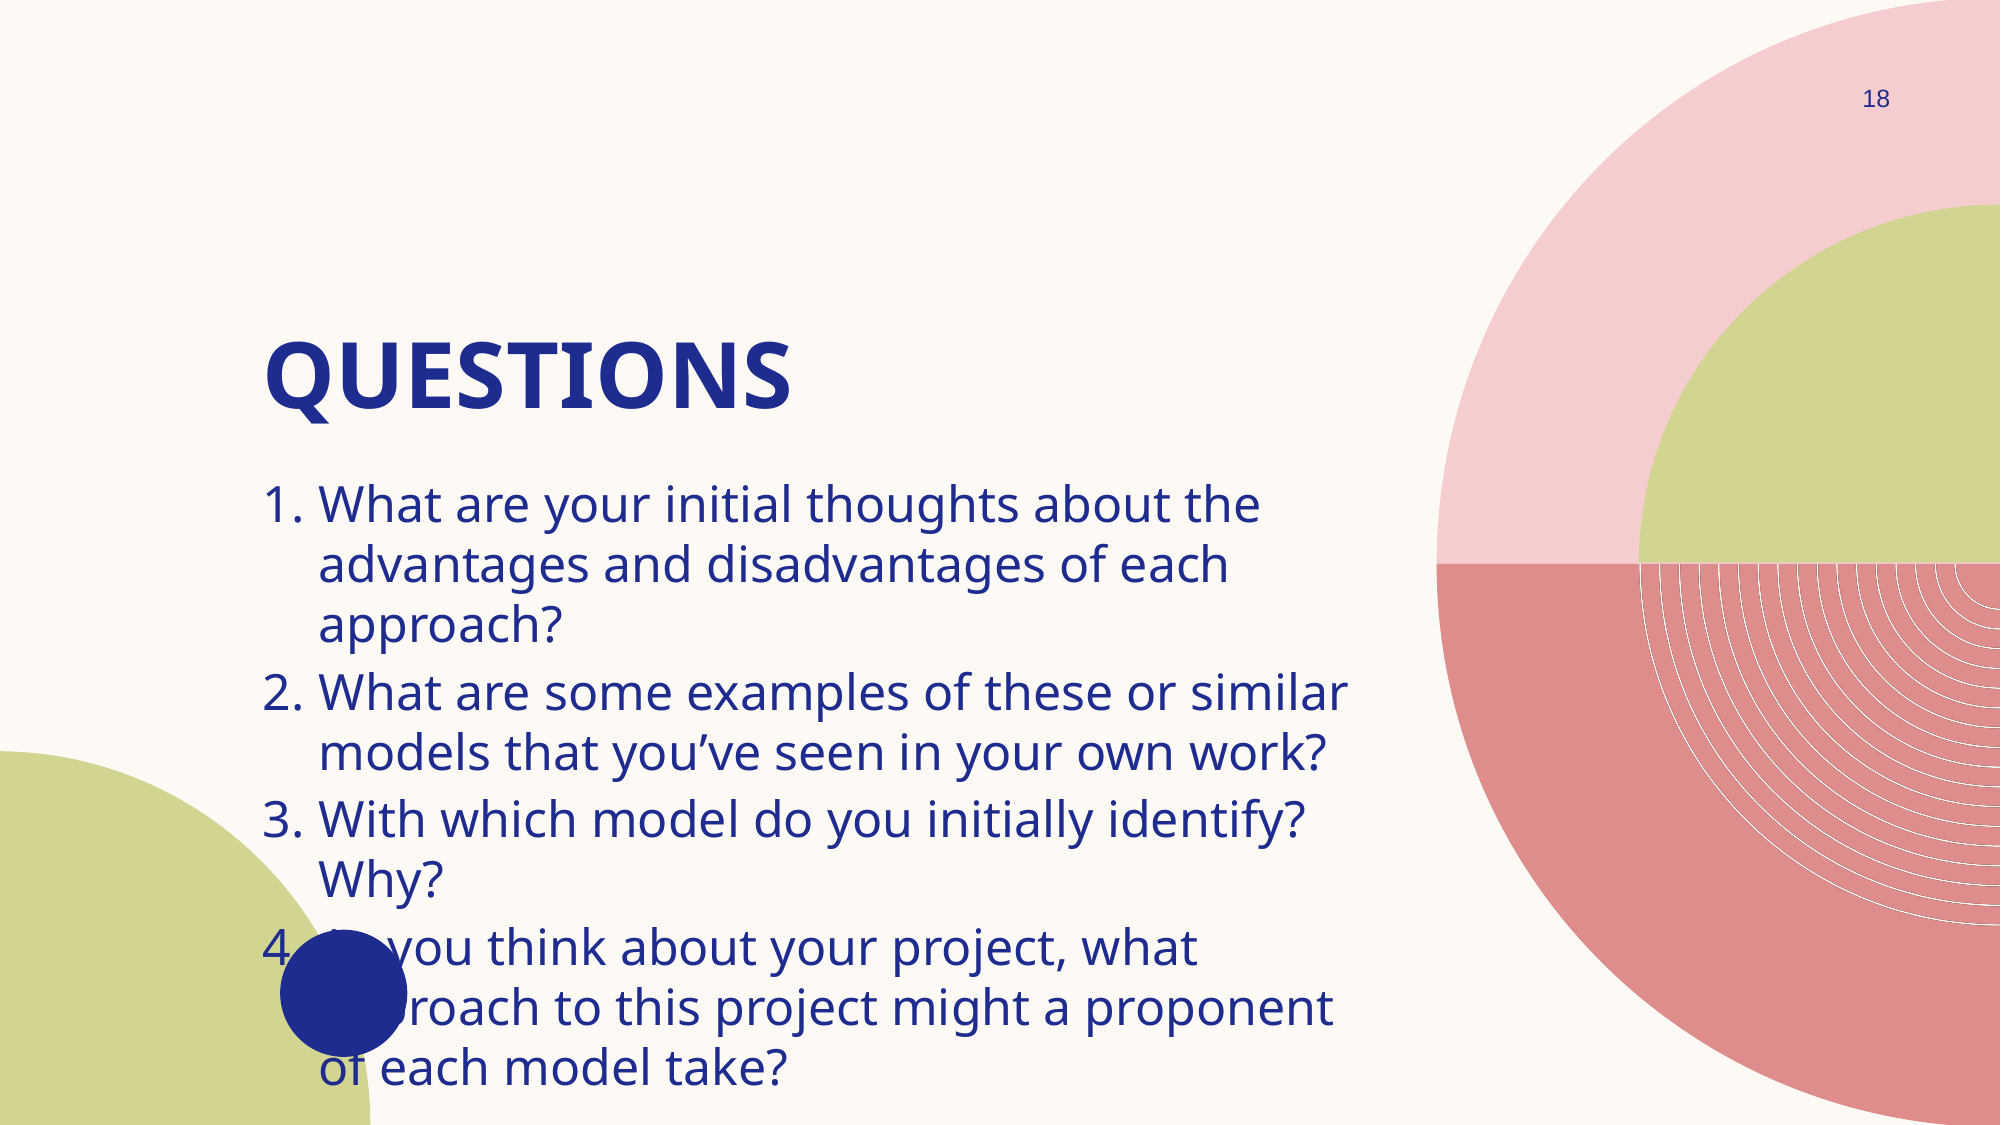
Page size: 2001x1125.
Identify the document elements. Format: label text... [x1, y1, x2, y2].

slide_number 18 [1795, 75, 1958, 120]
list What are your initial thoughts about the advantages and disadvantages of each approach? What are some examples of these or similar models that you’ve seen in your own work? With which model do you initially identify? Why? As you think about your project, what approach to this project might a proponent of each model take? [247, 465, 1407, 909]
title Questions [247, 308, 1358, 435]
picture [1639, 564, 2000, 926]
